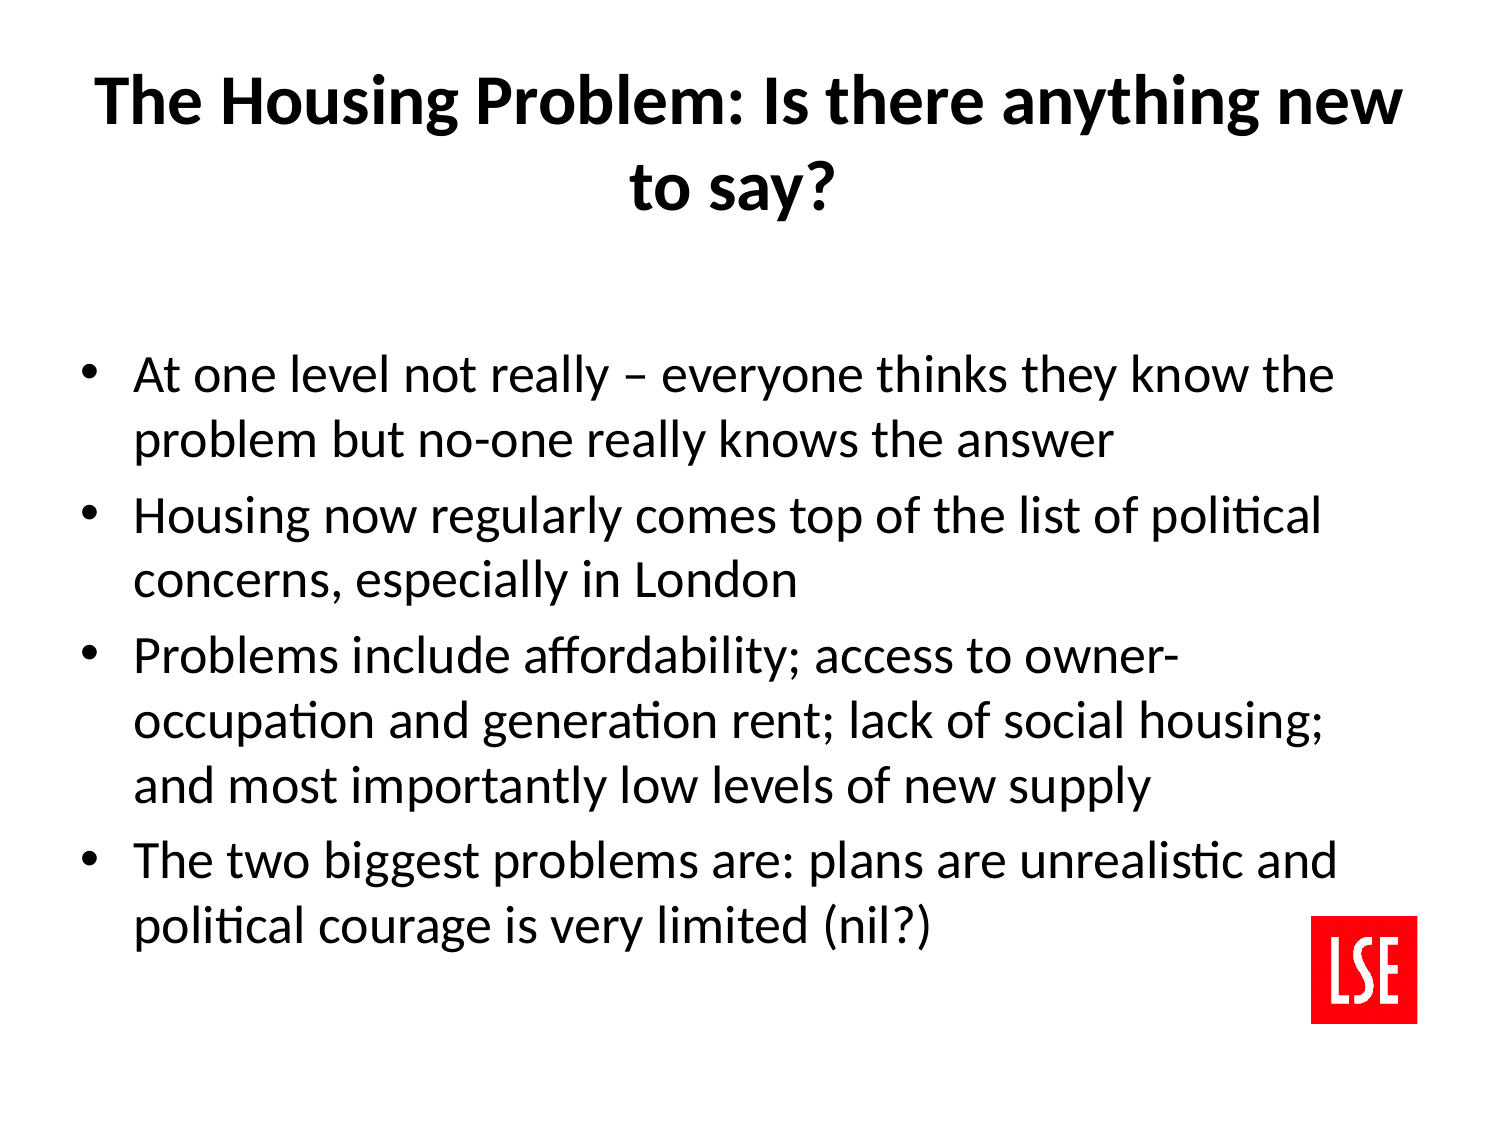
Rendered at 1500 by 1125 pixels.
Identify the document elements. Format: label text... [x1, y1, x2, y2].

title The Housing Problem: Is there anything new to say? [75, 45, 1425, 233]
list At one level not really – everyone thinks they know the problem but no-one really knows the answer Housing now regularly comes top of the list of political concerns, especially in London Problems include affordability; access to owner-occupation and generation rent; lack of social housing; and most importantly low levels of new supply The two biggest problems are: plans are unrealistic and political courage is very limited (nil?) [64, 255, 1415, 975]
picture [1310, 916, 1418, 1024]
